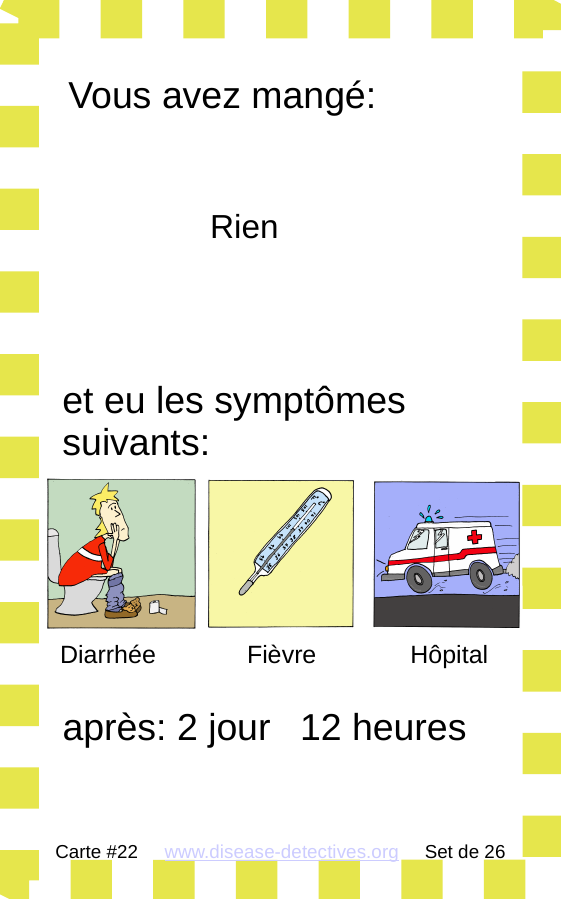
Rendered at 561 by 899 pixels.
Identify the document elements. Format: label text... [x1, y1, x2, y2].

text_box Carte #22 www.disease-detectives.org Set de 26 [35, 833, 525, 870]
text_box Fièvre [210, 637, 353, 675]
text_box Hôpital [378, 636, 521, 703]
picture [206, 479, 356, 629]
picture [47, 478, 196, 629]
text_box Diarrhée [37, 632, 179, 675]
text_box Rien [195, 199, 391, 252]
picture [372, 479, 521, 629]
text_box [18, 17, 544, 881]
